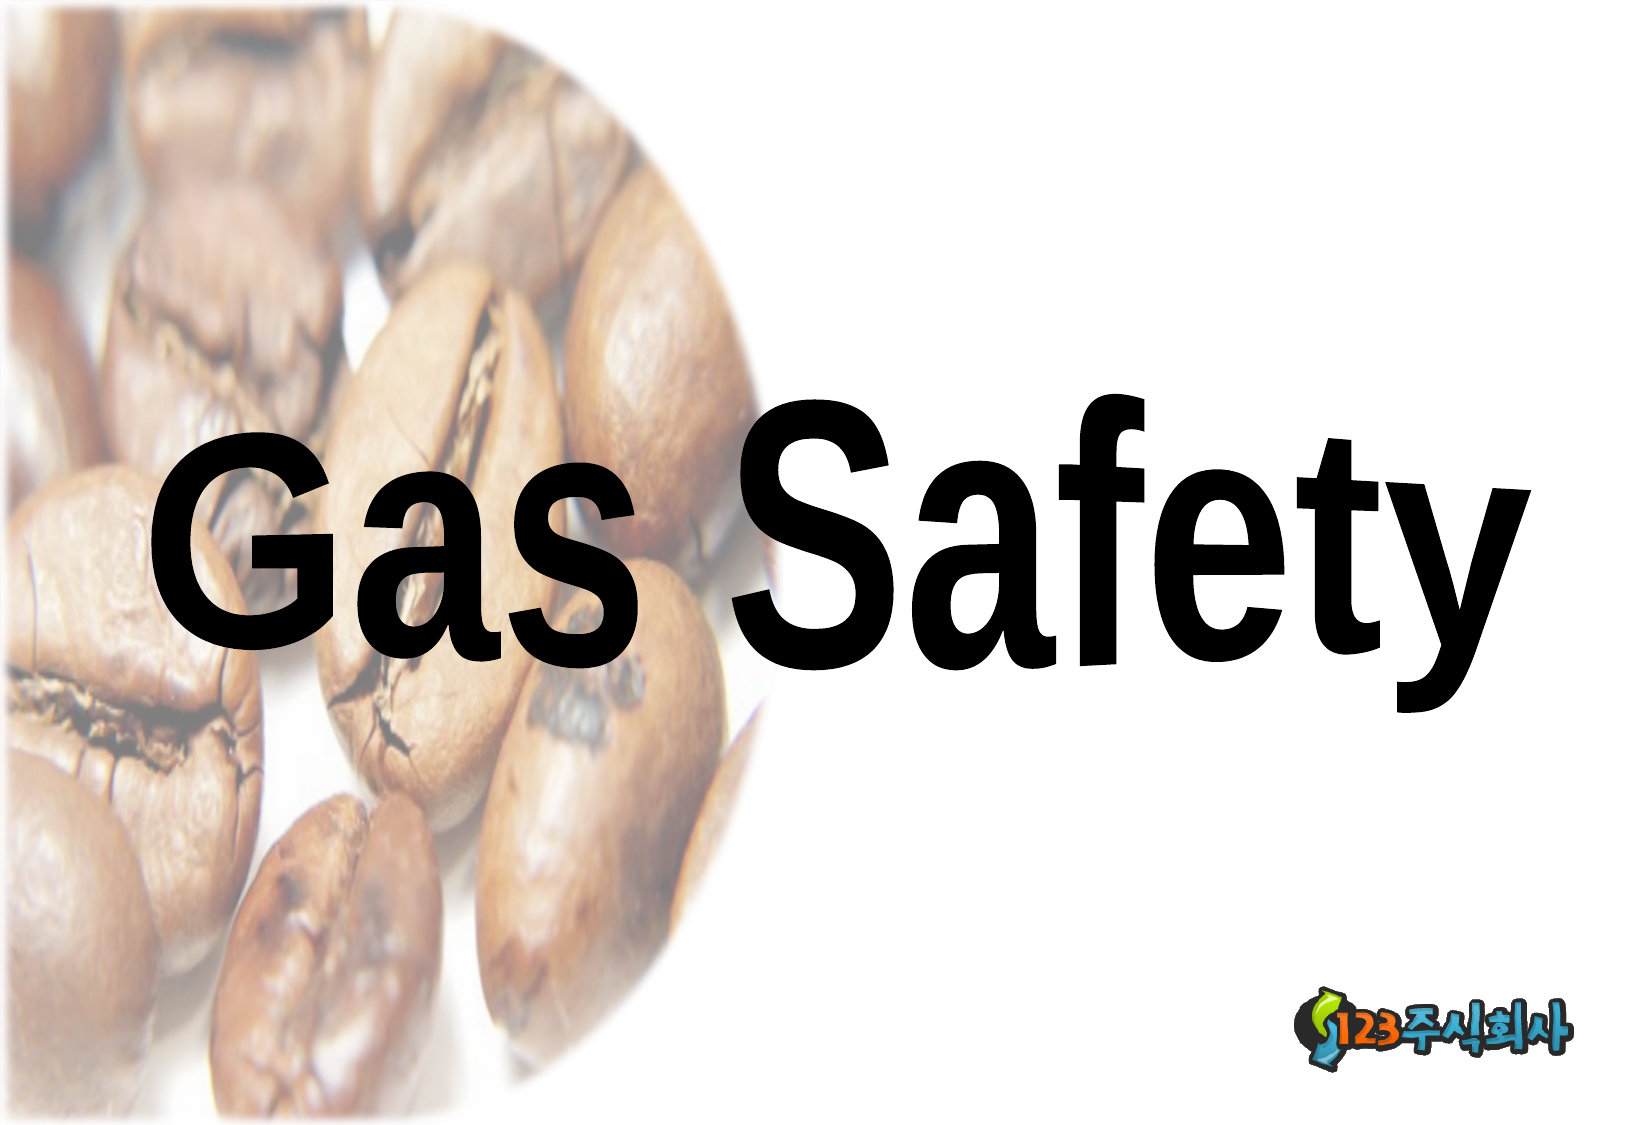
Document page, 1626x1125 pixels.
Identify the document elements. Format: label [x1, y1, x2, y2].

picture [1279, 971, 1586, 1085]
text_box [15, 15, 767, 1111]
